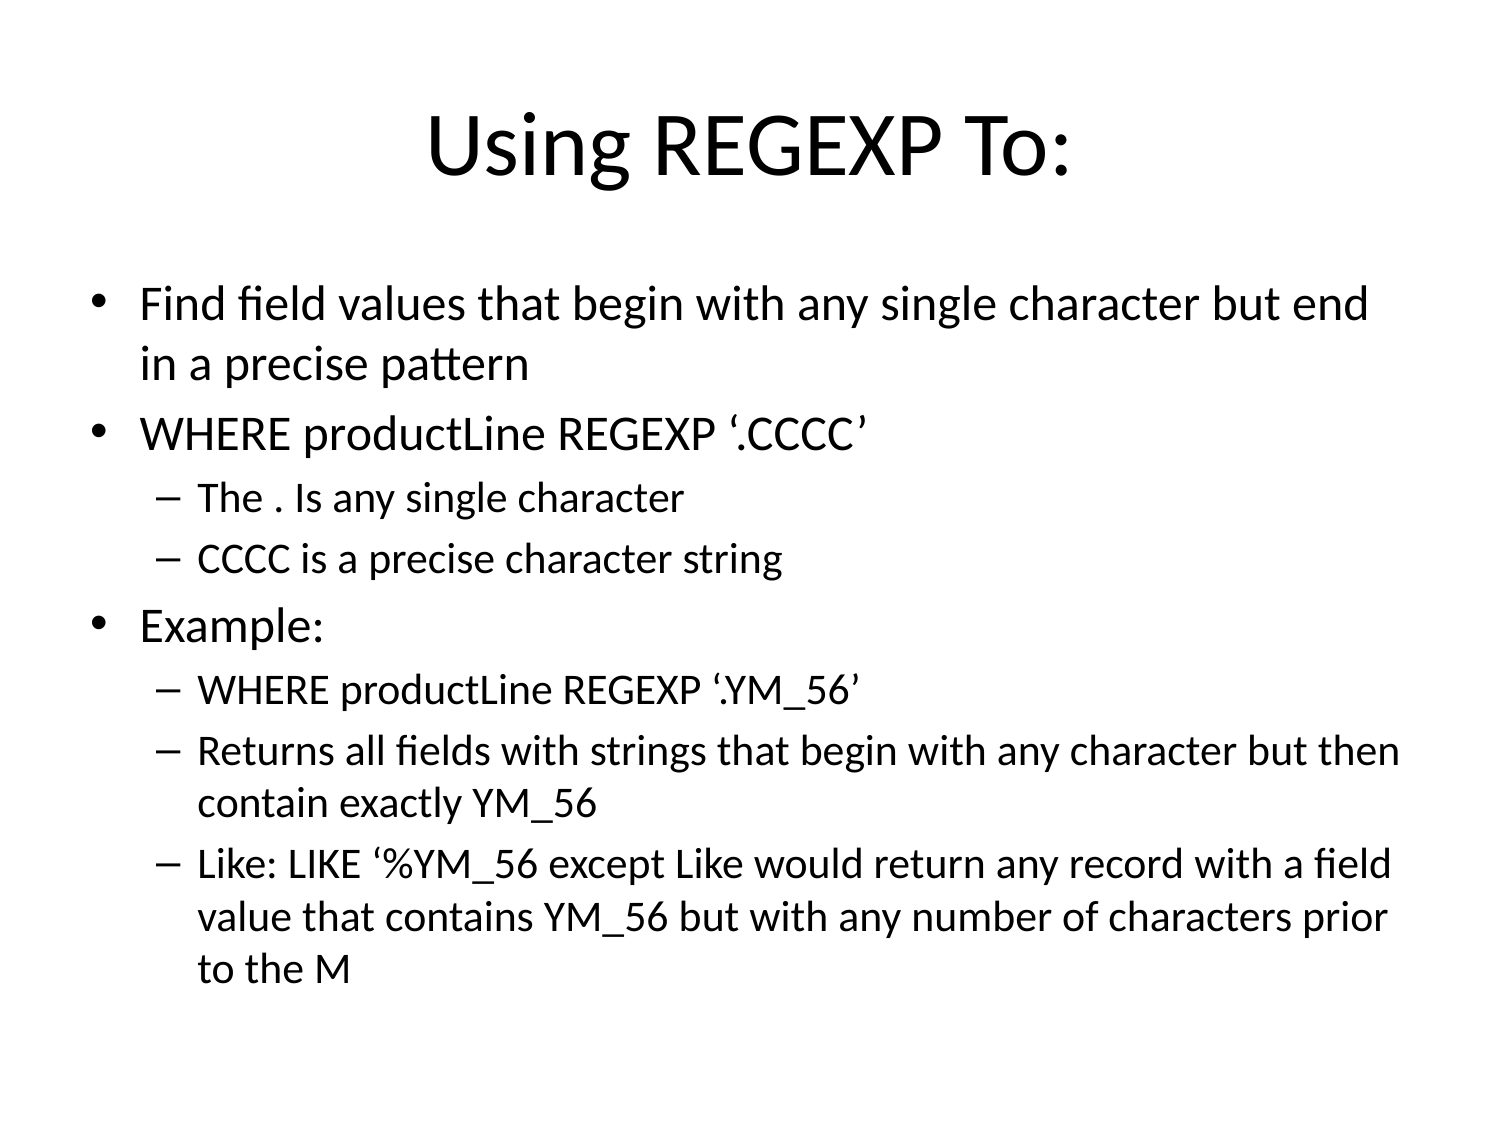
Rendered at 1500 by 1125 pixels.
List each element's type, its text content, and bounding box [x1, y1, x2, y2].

title Using REGEXP To: [75, 45, 1425, 233]
list Find field values that begin with any single character but end in a precise pattern WHERE productLine REGEXP ‘.CCCC’ The . Is any single character CCCC is a precise character string Example: WHERE productLine REGEXP ‘.YM_56’ Returns all fields with strings that begin with any character but then contain exactly YM_56 Like: LIKE ‘%YM_56 except Like would return any record with a field value that contains YM_56 but with any number of characters prior to the M [75, 262, 1425, 1005]
